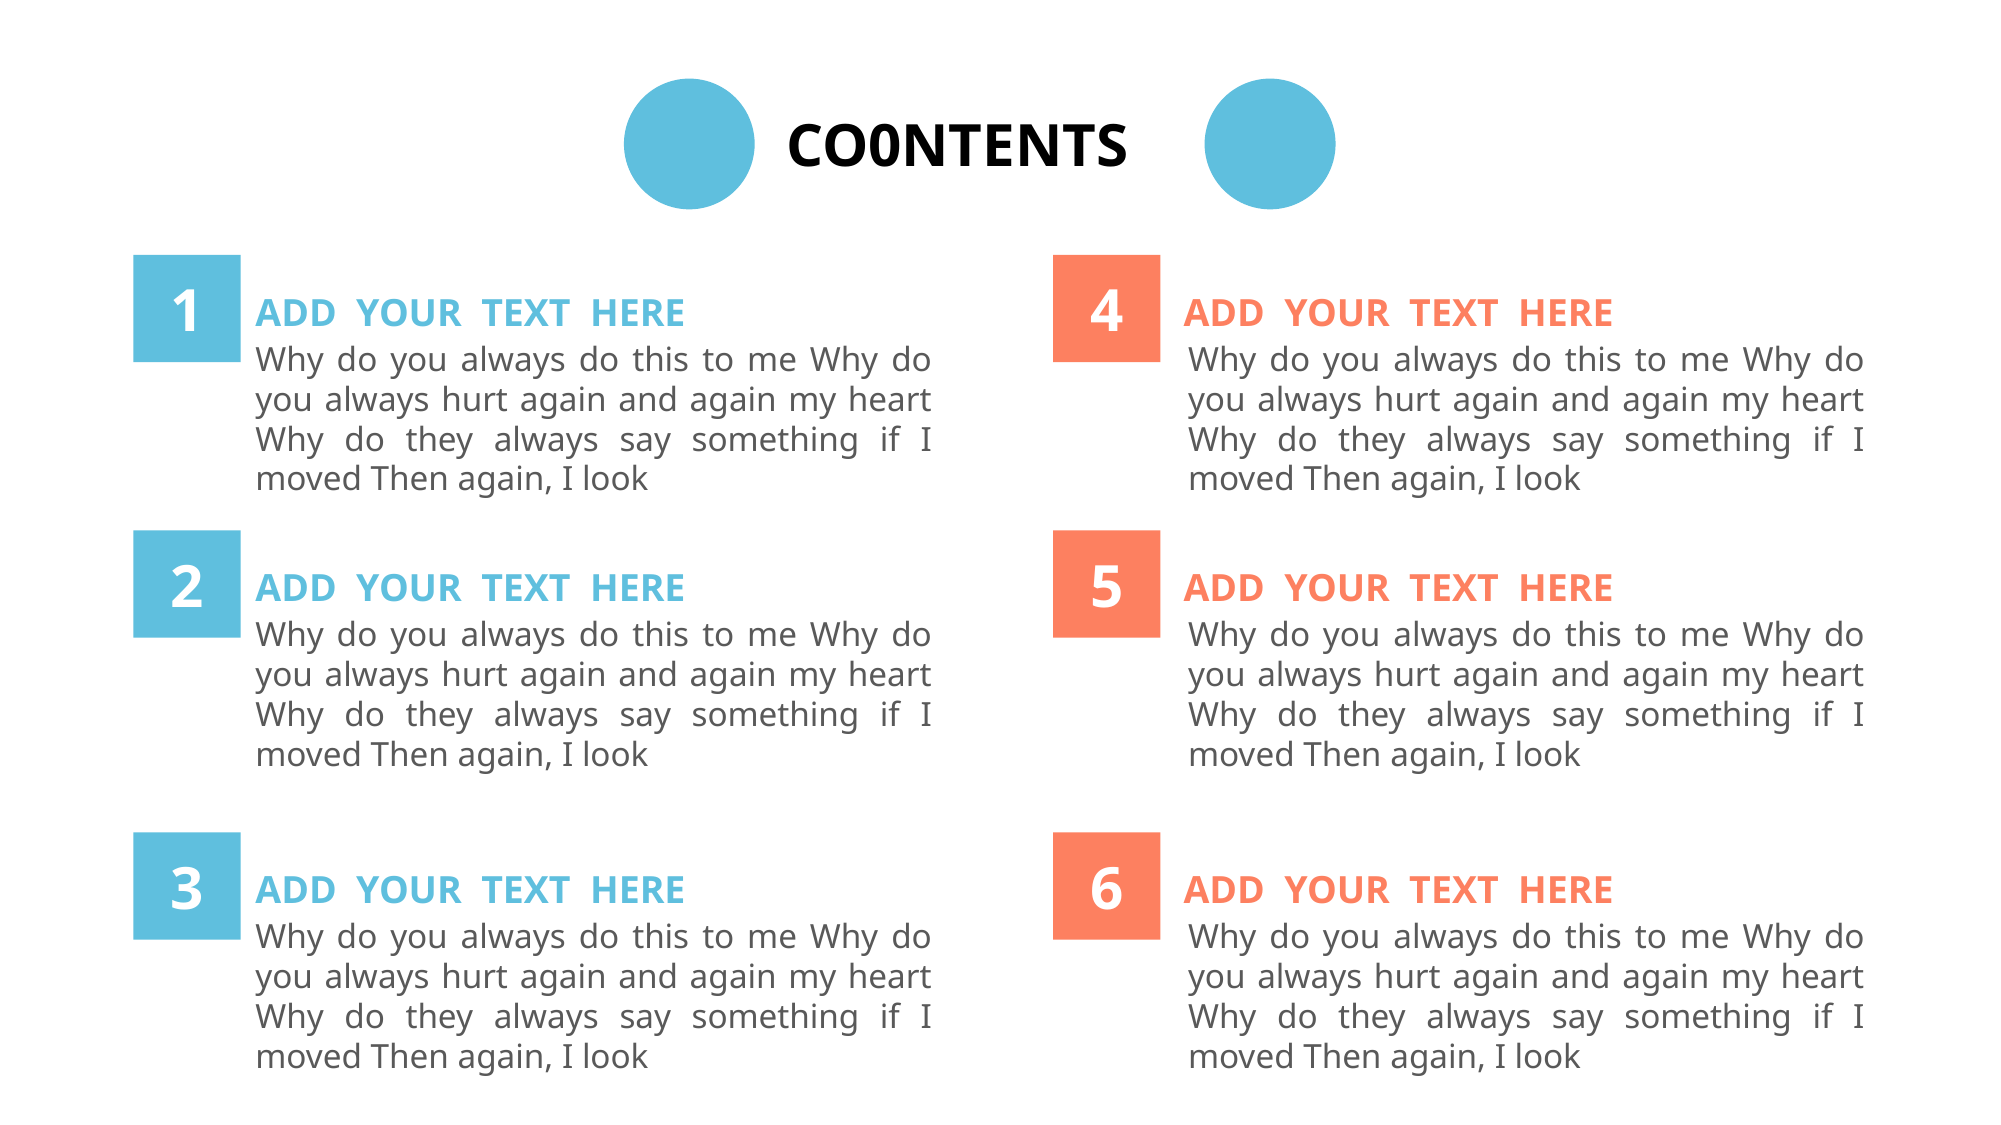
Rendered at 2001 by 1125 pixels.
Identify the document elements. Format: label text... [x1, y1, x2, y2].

text_box [623, 78, 755, 210]
text_box 6 [1053, 832, 1161, 940]
text_box 4 [1053, 254, 1161, 363]
text_box Why do you always do this to me Why do you always hurt again and again my heart Why do they always say something if I moved Then again, I look [240, 606, 948, 781]
text_box ADD YOUR TEXT HERE [240, 556, 715, 606]
text_box 2 [133, 530, 241, 638]
text_box Why do you always do this to me Why do you always hurt again and again my heart Why do they always say something if I moved Then again, I look [1173, 330, 1881, 505]
text_box 3 [133, 832, 241, 940]
text_box ADD YOUR TEXT HERE [240, 281, 715, 330]
text_box Why do you always do this to me Why do you always hurt again and again my heart Why do they always say something if I moved Then again, I look [240, 330, 948, 505]
text_box Why do you always do this to me Why do you always hurt again and again my heart Why do they always say something if I moved Then again, I look [1173, 908, 1881, 1083]
text_box 1 [133, 254, 241, 363]
text_box ADD YOUR TEXT HERE [1168, 858, 1643, 919]
text_box Why do you always do this to me Why do you always hurt again and again my heart Why do they always say something if I moved Then again, I look [240, 908, 948, 1083]
text_box ADD YOUR TEXT HERE [1168, 556, 1643, 617]
text_box CO0NTENTS [771, 101, 1219, 186]
text_box ADD YOUR TEXT HERE [240, 858, 715, 908]
text_box 5 [1053, 530, 1161, 638]
text_box [1204, 78, 1336, 210]
text_box ADD YOUR TEXT HERE [1168, 281, 1643, 341]
text_box Why do you always do this to me Why do you always hurt again and again my heart Why do they always say something if I moved Then again, I look [1173, 606, 1881, 781]
